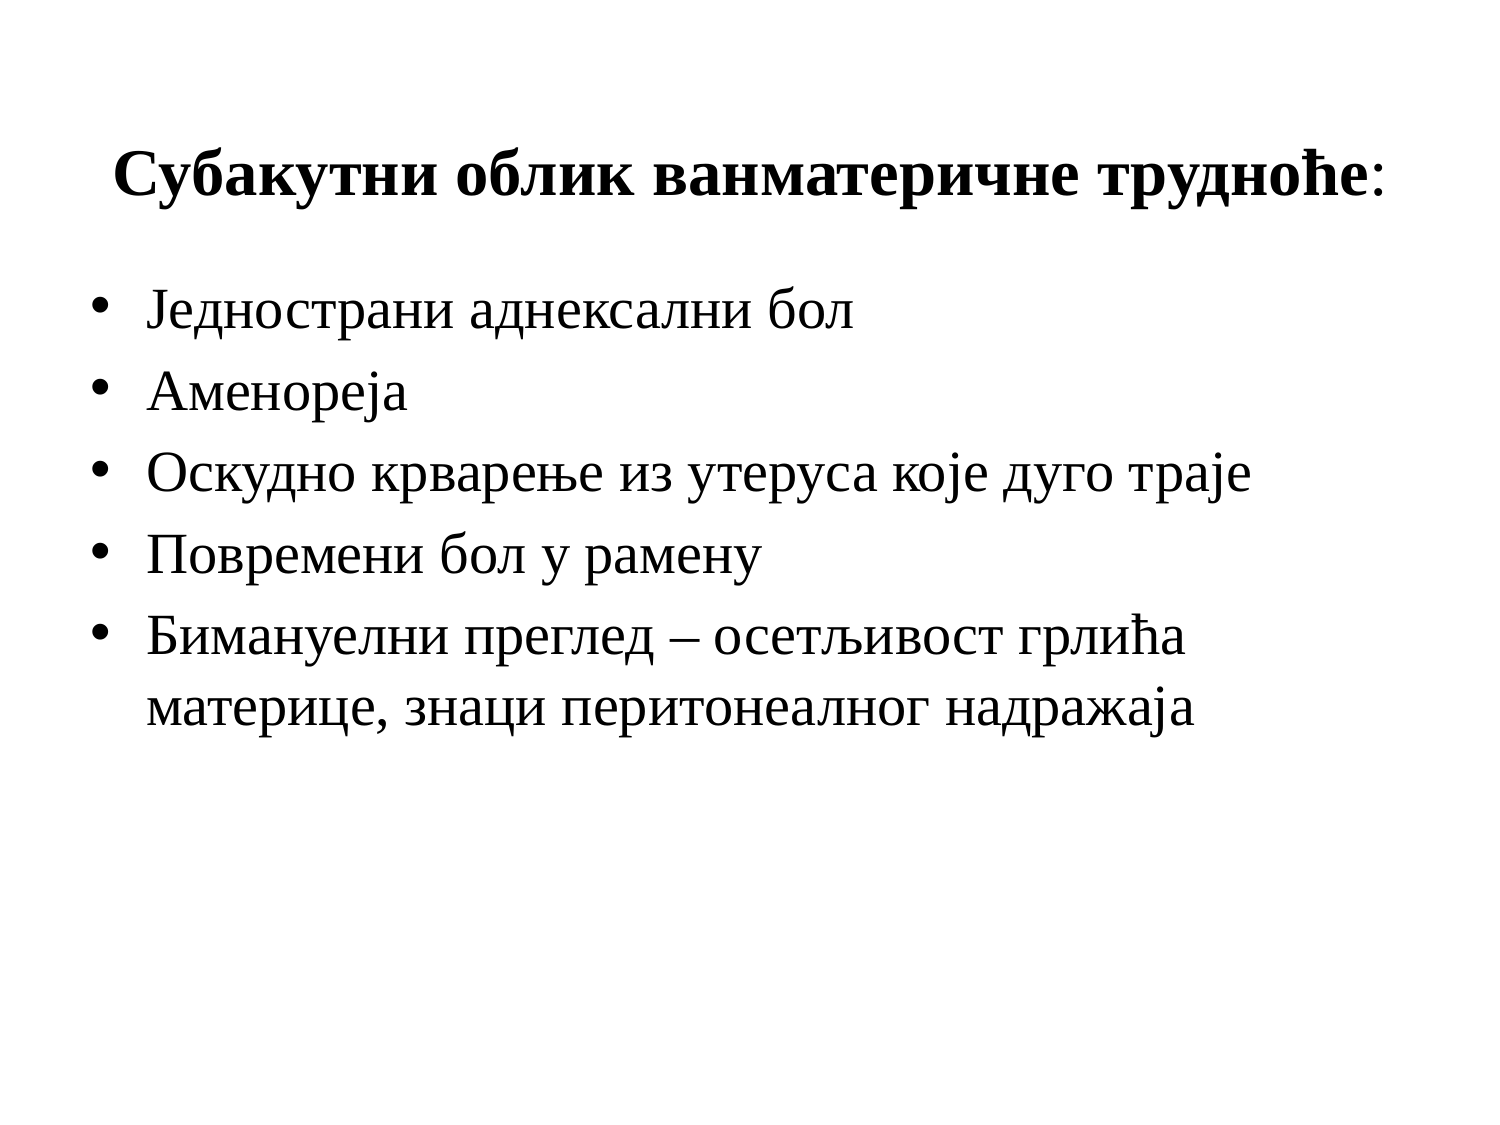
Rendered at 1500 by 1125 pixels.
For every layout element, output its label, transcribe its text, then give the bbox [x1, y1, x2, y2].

list Једнострани аднексални бол Аменореја Оскудно крварење из утеруса које дуго траје Повремени бол у рамену Бимануелни преглед – осетљивост грлића материце, знаци перитонеалног надражаја [75, 262, 1425, 1005]
title Субакутни облик ванматеричне трудноће: [37, 75, 1463, 263]
